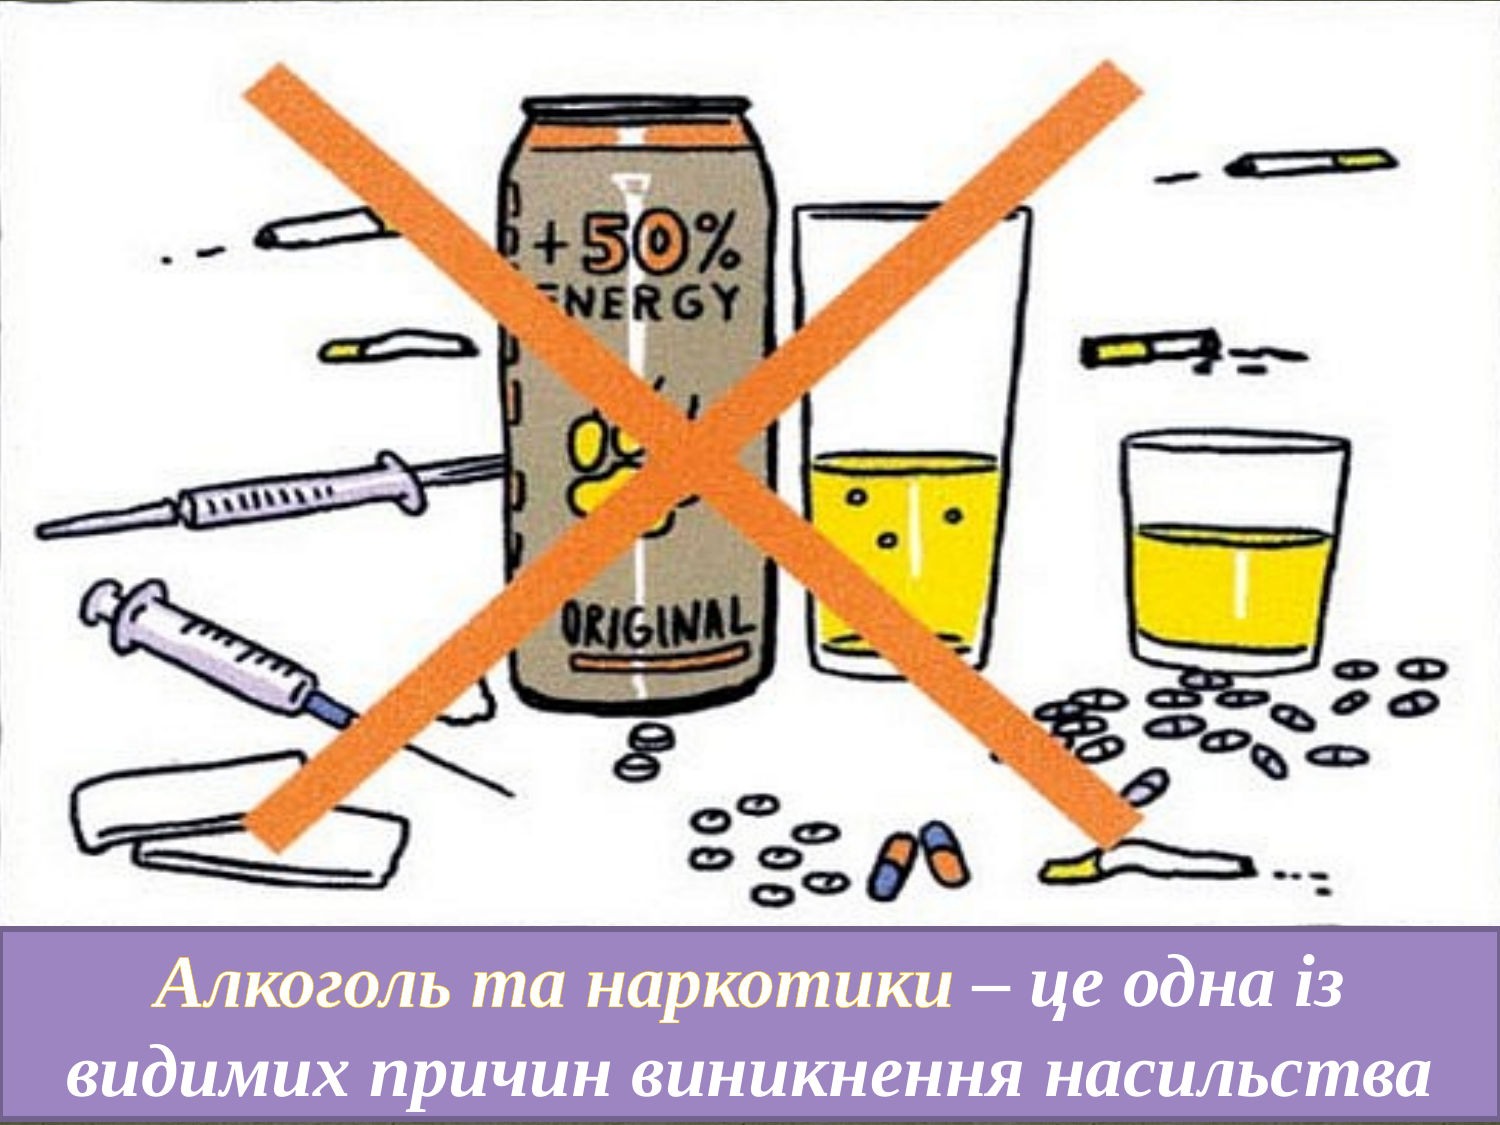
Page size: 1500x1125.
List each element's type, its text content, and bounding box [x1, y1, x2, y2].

title Алкоголь та наркотики – це одна із видимих причин виникнення насильства [0, 937, 1500, 1122]
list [3, 5, 1499, 927]
